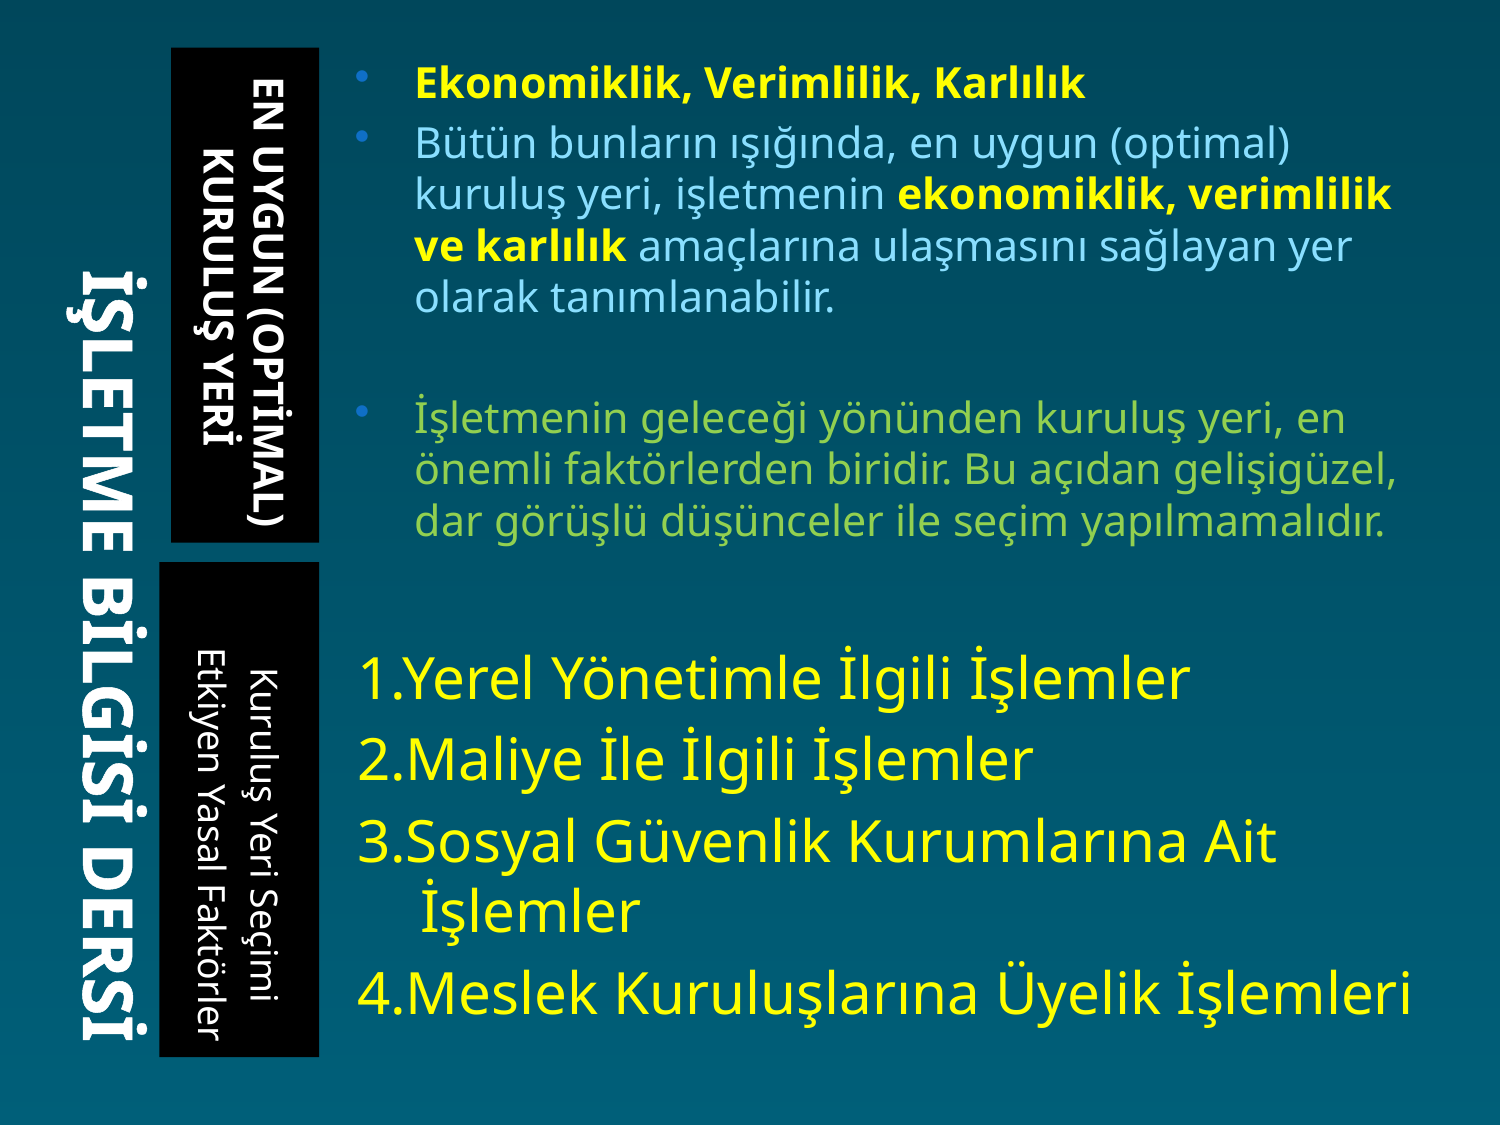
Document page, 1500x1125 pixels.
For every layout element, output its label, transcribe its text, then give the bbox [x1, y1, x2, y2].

list Kuruluş Yeri Seçimi Etkiyen Yasal Faktörler [158, 561, 320, 1058]
title İŞLETME BİLGİSİ DERSİ [40, 47, 160, 1058]
list Ekonomiklik, Verimlilik, Karlılık Bütün bunların ışığında, en uygun (optimal) kuruluş yeri, işletmenin ekonomiklik, verimlilik ve karlılık amaçlarına ulaşmasını sağlayan yer olarak tanımlanabilir. İşletmenin geleceği yönünden kuruluş yeri, en önemli faktörlerden biridir. Bu açıdan gelişigüzel, dar görüşlü düşünceler ile seçim yapılmamalıdır. [331, 47, 1457, 563]
list EN UYGUN (OPTİMAL) KURULUŞ YERİ [170, 47, 320, 544]
list 1.Yerel Yönetimle İlgili İşlemler 2.Maliye İle İlgili İşlemler 3.Sosyal Güvenlik Kurumlarına Ait İşlemler 4.Meslek Kuruluşlarına Üyelik İşlemleri [331, 633, 1457, 1035]
